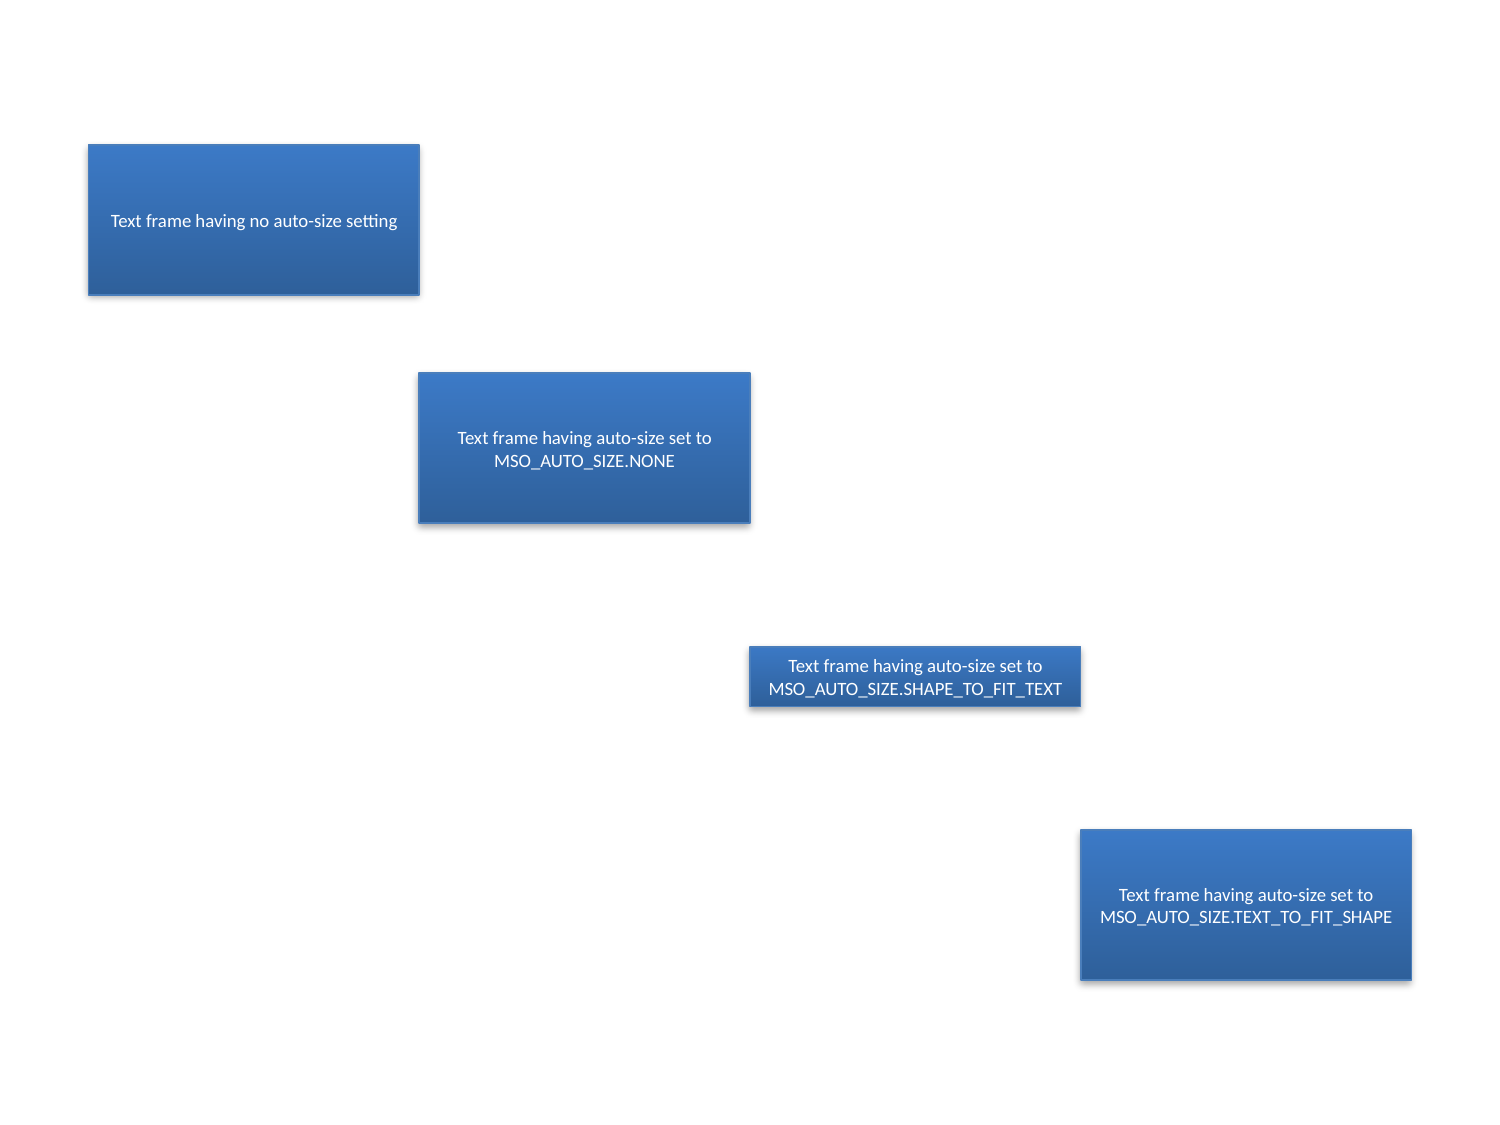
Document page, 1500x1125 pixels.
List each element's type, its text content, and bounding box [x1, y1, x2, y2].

text_box Text frame having no auto-size setting [88, 144, 420, 296]
text_box Text frame having auto-size set to MSO_AUTO_SIZE.SHAPE_TO_FIT_TEXT [749, 646, 1081, 707]
text_box Text frame having auto-size set to MSO_AUTO_SIZE.NONE [418, 372, 751, 524]
text_box Text frame having auto-size set to MSO_AUTO_SIZE.TEXT_TO_FIT_SHAPE [1080, 829, 1412, 981]
